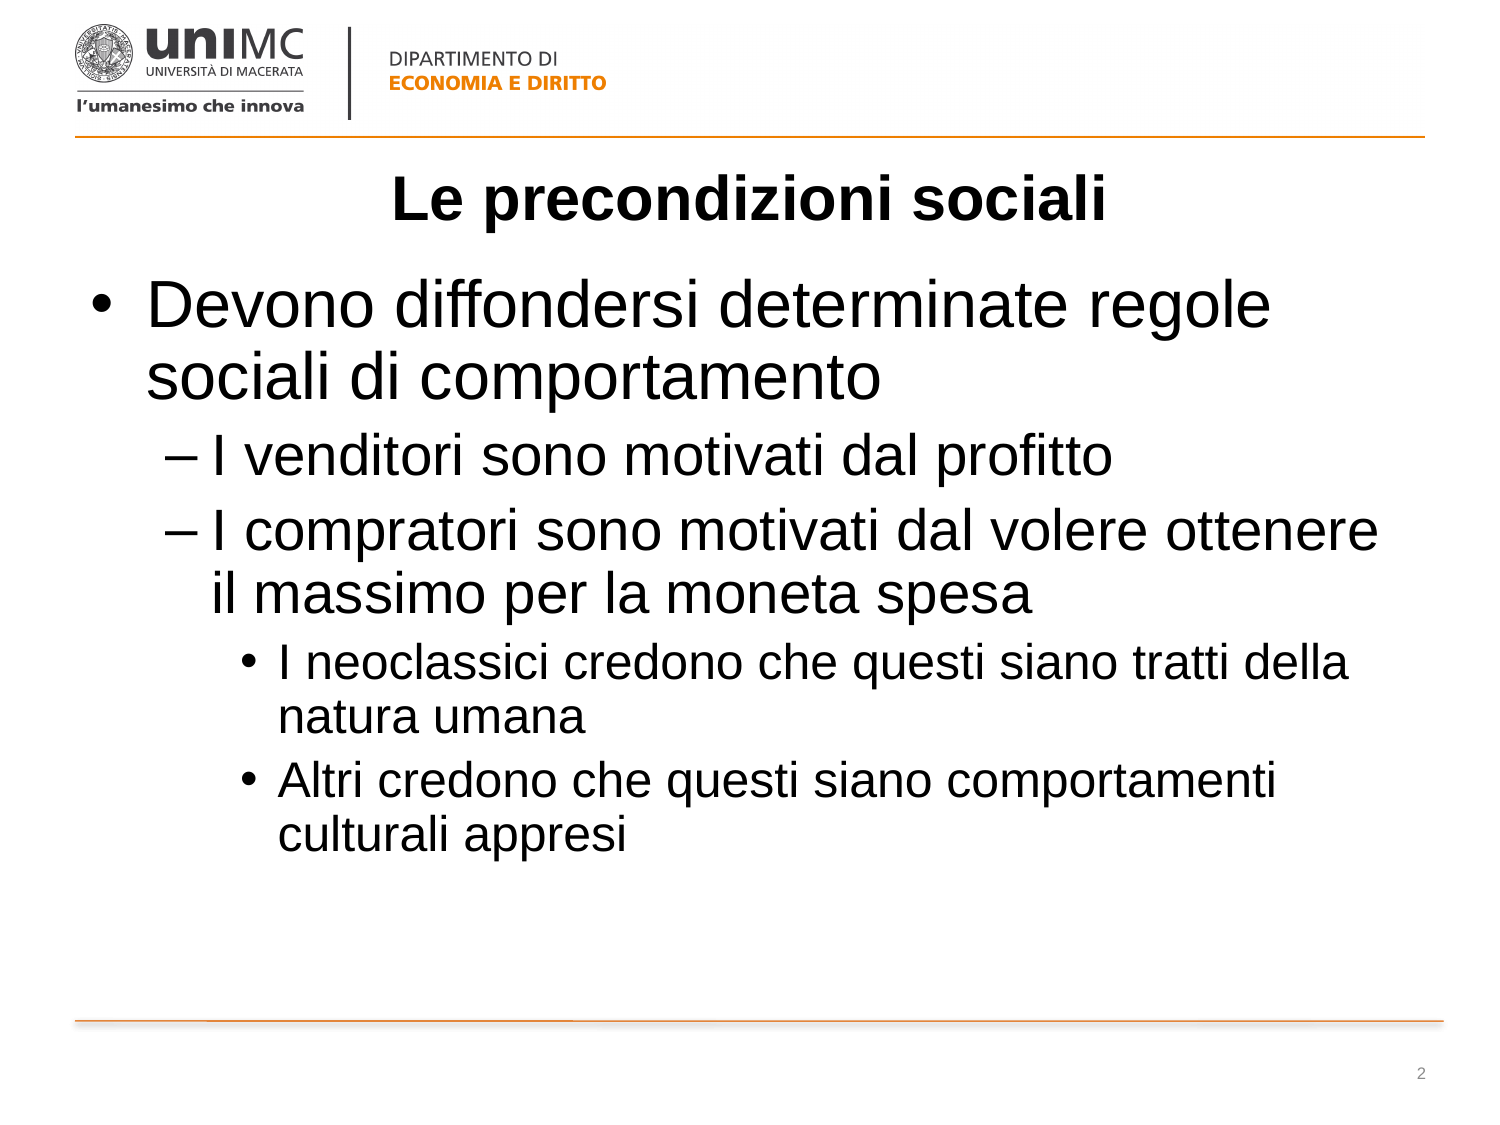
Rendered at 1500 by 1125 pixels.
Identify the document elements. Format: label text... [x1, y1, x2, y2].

slide_number 2 [1091, 1042, 1442, 1103]
title Le precondizioni sociali [75, 149, 1425, 241]
list Devono diffondersi determinate regole sociali di comportamento I venditori sono motivati dal profitto I compratori sono motivati dal volere ottenere il massimo per la moneta spesa I neoclassici credono che questi siano tratti della natura umana Altri credono che questi siano comportamenti culturali appresi [75, 262, 1425, 1005]
picture [75, 24, 1425, 138]
